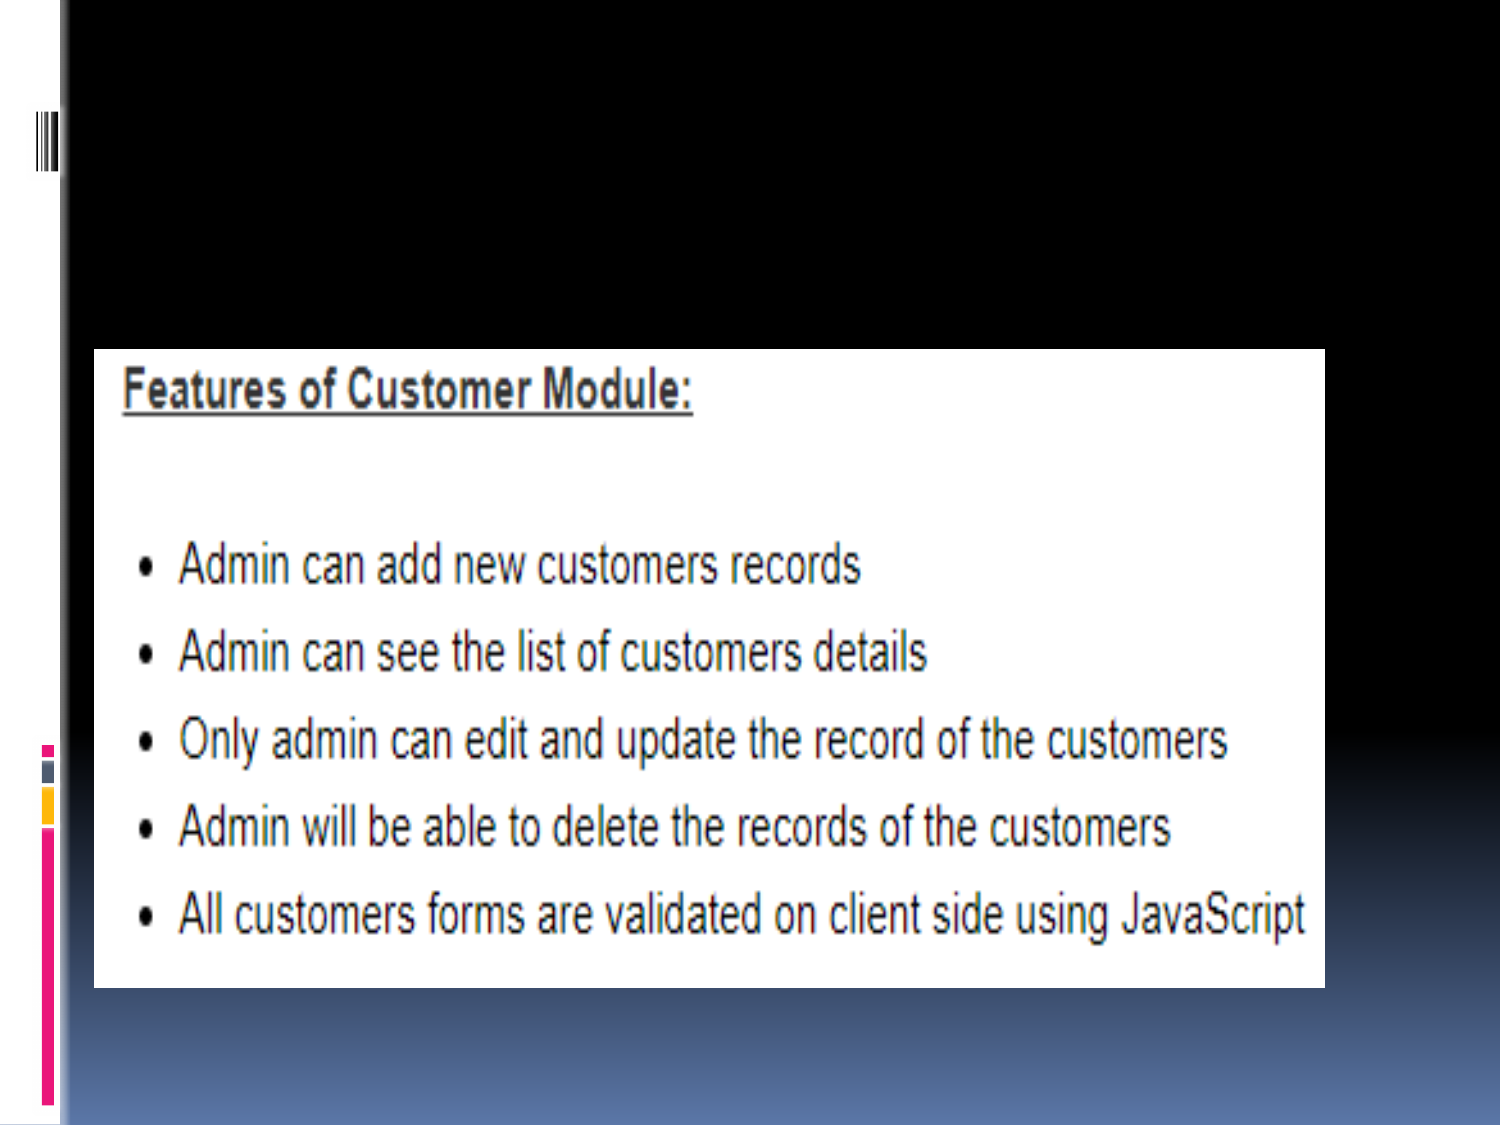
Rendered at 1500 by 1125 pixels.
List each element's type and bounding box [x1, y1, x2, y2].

list [93, 349, 1326, 988]
